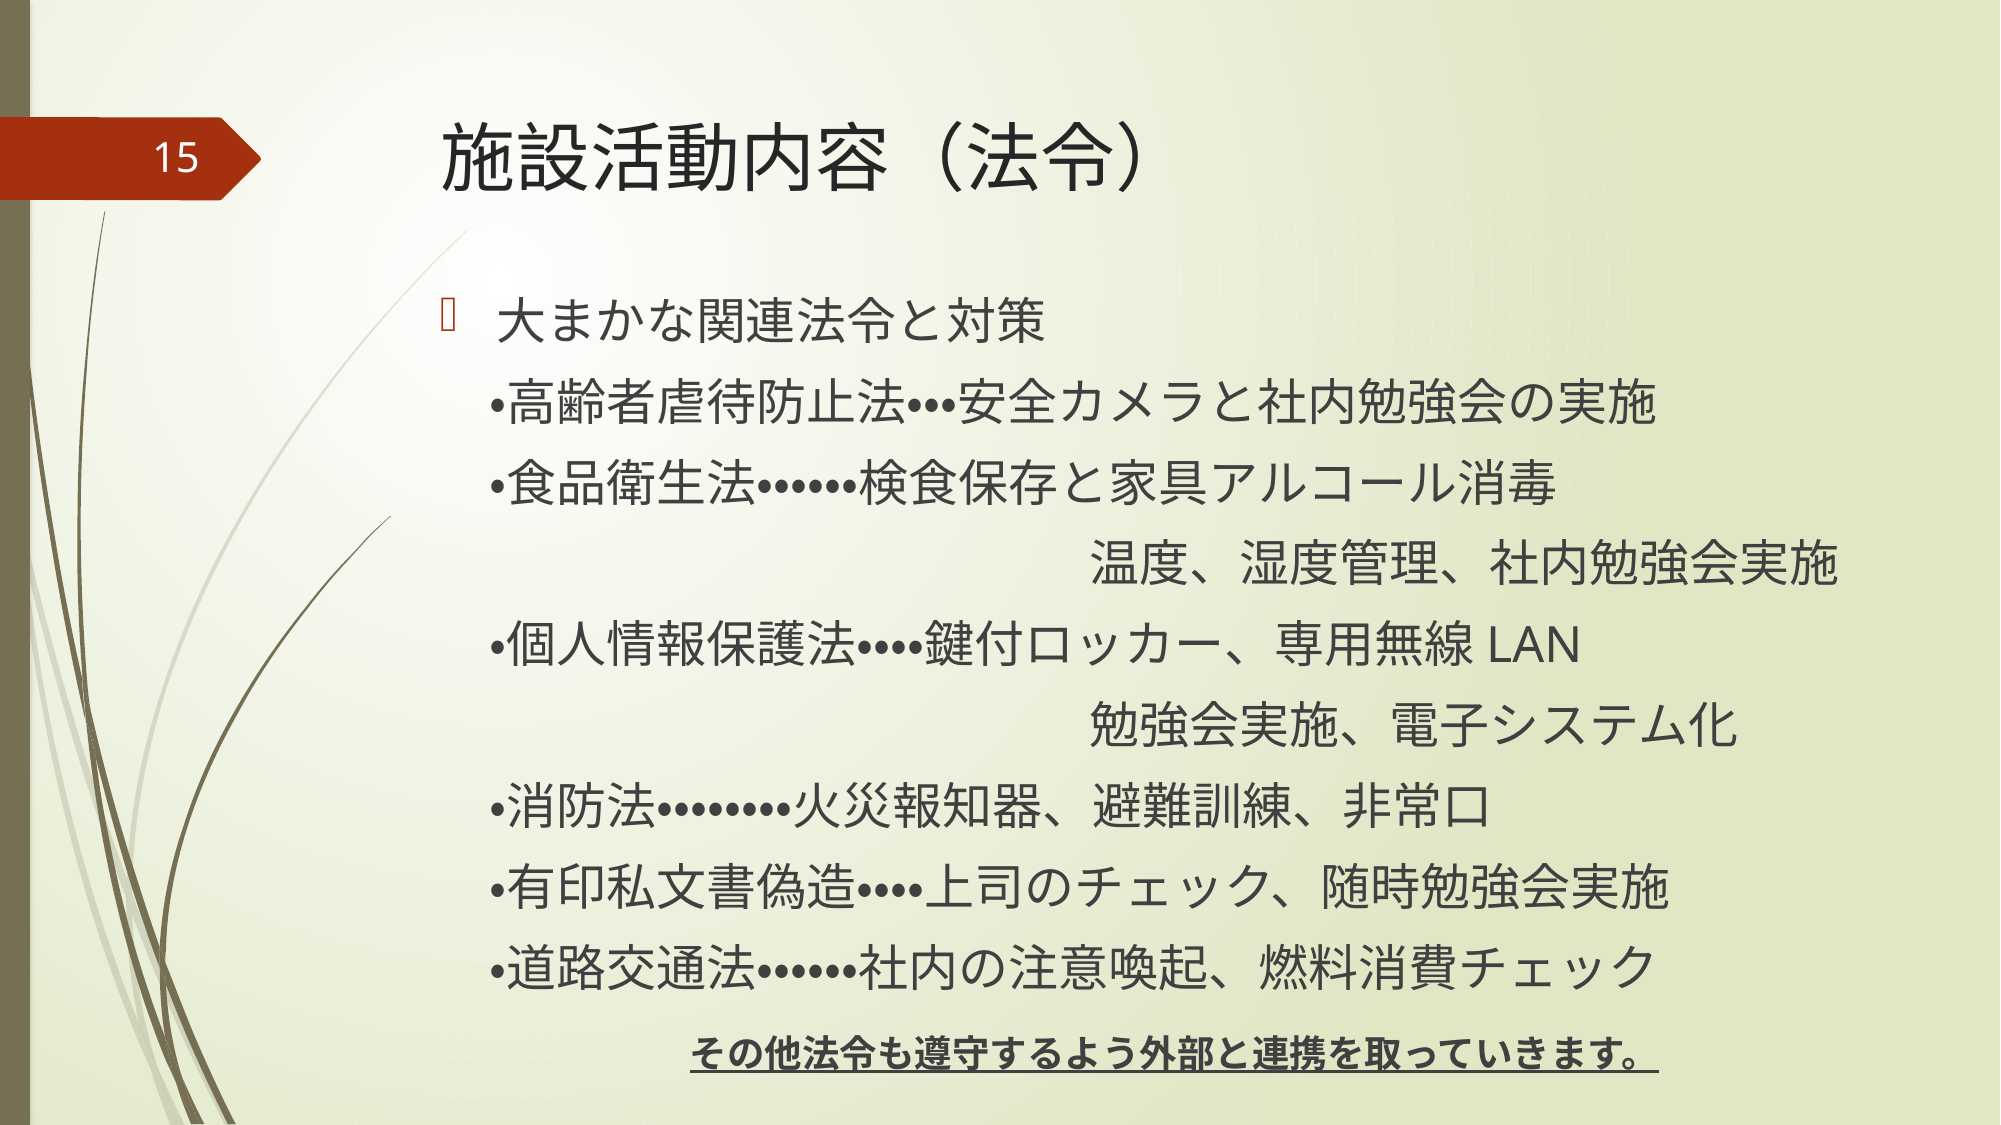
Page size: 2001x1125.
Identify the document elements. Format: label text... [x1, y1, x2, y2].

list 大まかな関連法令と対策 ・高齢者虐待防止法・・・安全カメラと社内勉強会の実施 ・食品衛生法・・・・・・検食保存と家具アルコール消毒 温度、湿度管理、社内勉強会実施 ・個人情報保護法・・・・鍵付ロッカー、専用無線LAN 勉強会実施、電子システム化 ・消防法・・・・・・・・火災報知器、避難訓練、非常口 ・有印私文書偽造・・・・上司のチェック、随時勉強会実施 ・道路交通法・・・・・・社内の注意喚起、燃料消費チェック その他法令も遵守するよう外部と連携を取っていきます。 [424, 281, 1935, 1125]
slide_number 15 [87, 129, 216, 190]
title 施設活動内容（法令） [425, 102, 1888, 281]
